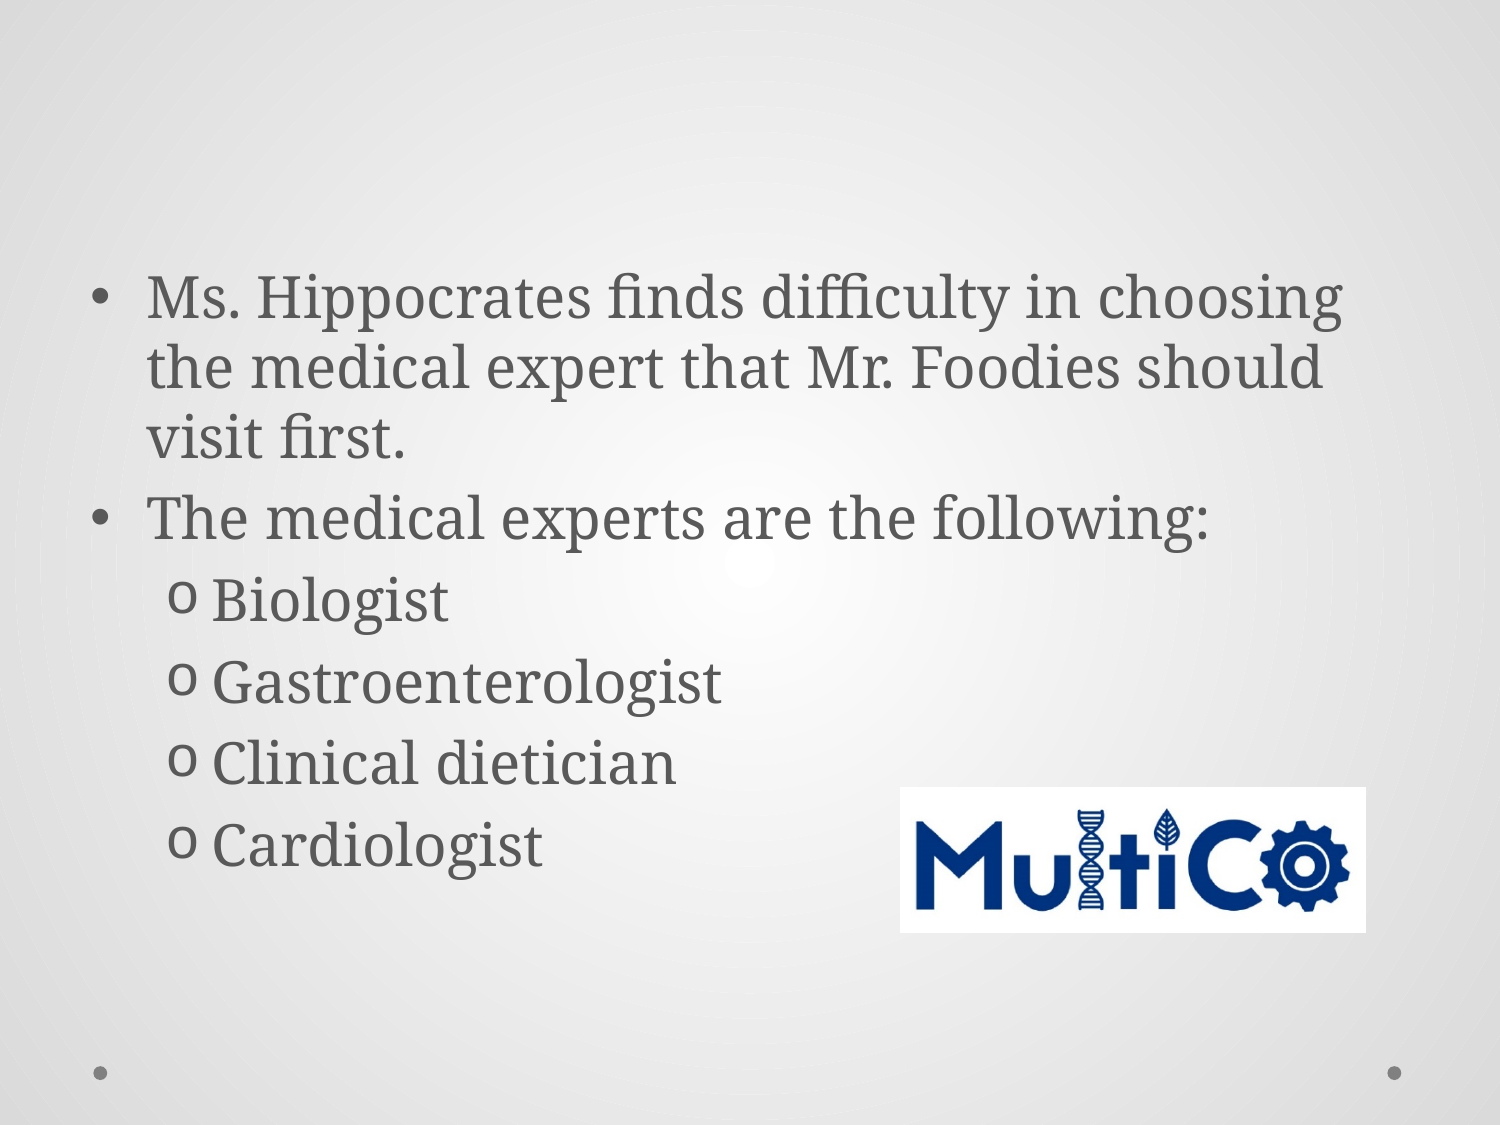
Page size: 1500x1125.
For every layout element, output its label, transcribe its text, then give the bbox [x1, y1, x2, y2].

picture [899, 787, 1366, 934]
list Ms. Hippocrates finds difficulty in choosing the medical expert that Mr. Foodies should visit first. The medical experts are the following: Biologist Gastroenterologist Clinical dietician Cardiologist [75, 252, 1425, 963]
